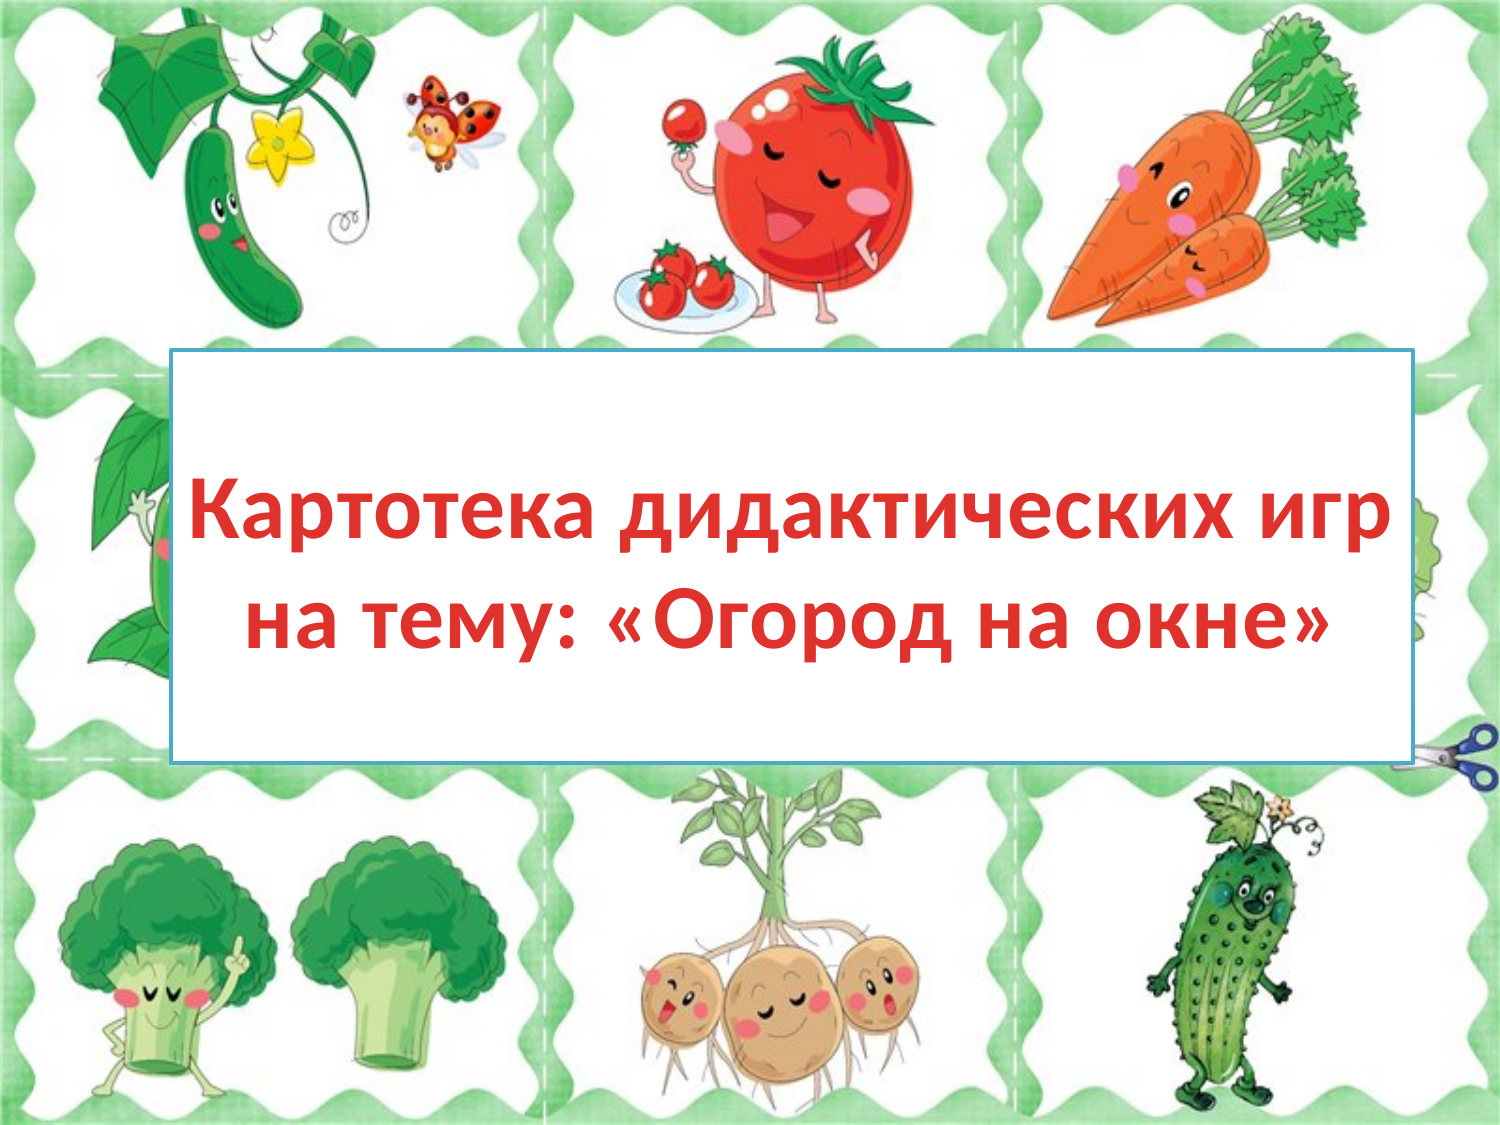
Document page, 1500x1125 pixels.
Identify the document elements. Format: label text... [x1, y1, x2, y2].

title Картотека дидактических игр на тему: «Огород на окне» [169, 348, 1415, 765]
picture [0, 0, 1500, 1125]
